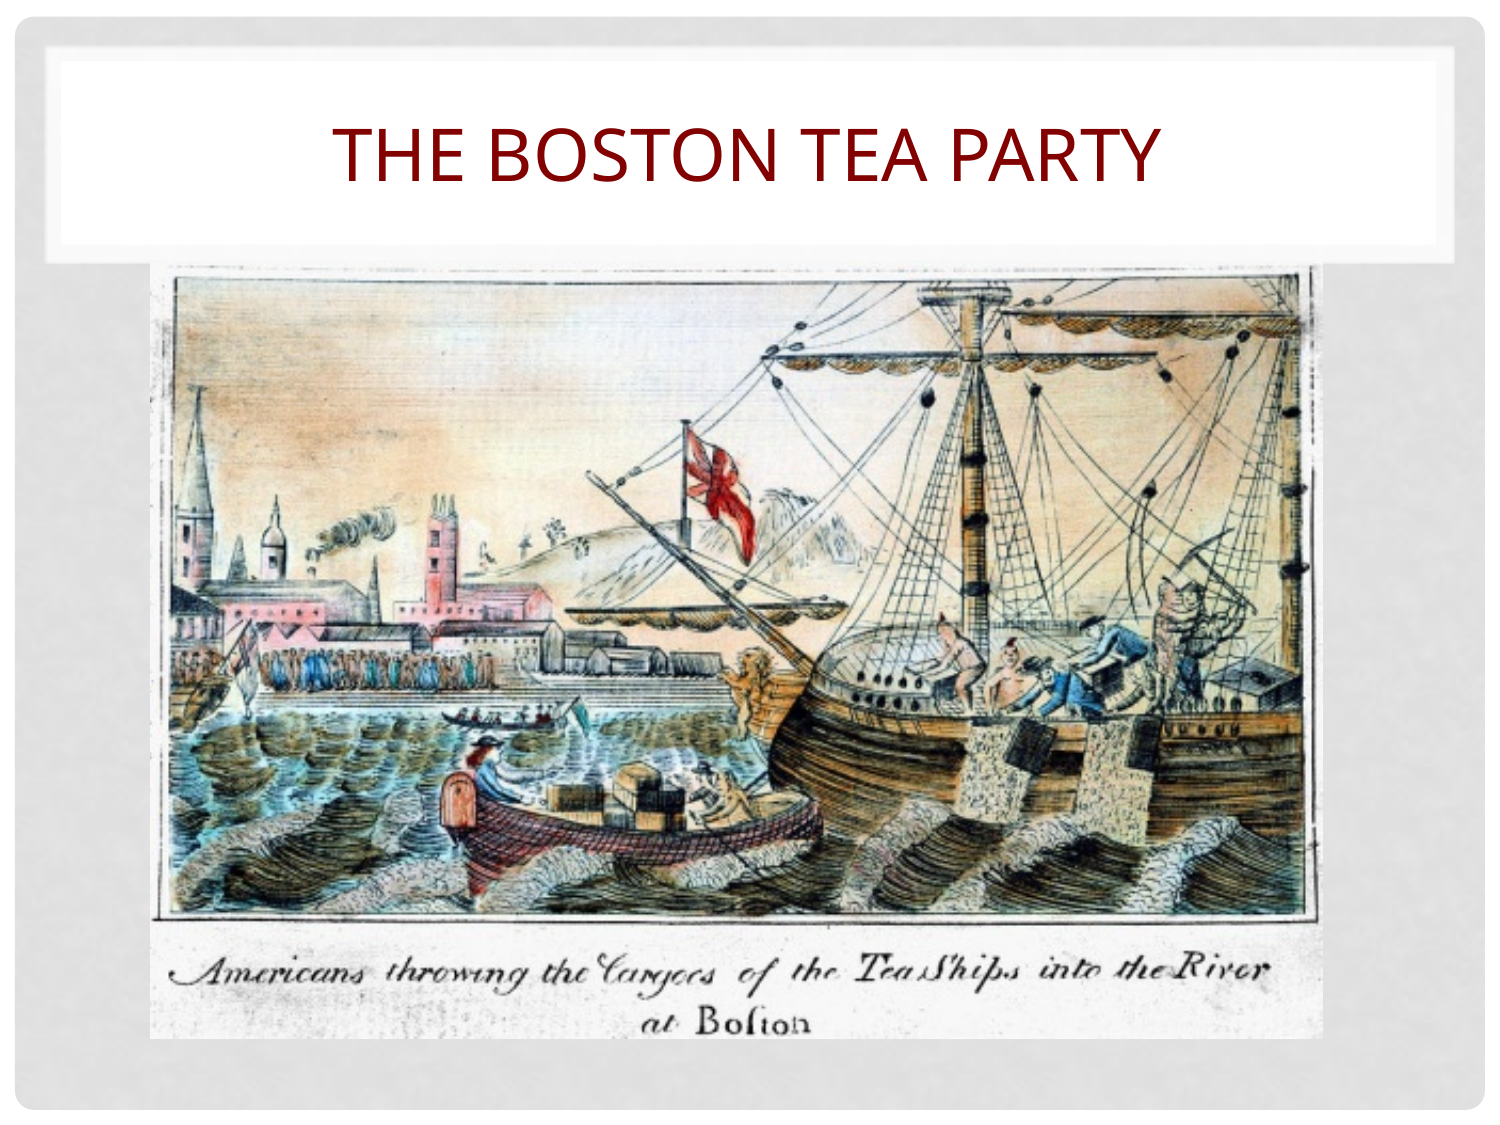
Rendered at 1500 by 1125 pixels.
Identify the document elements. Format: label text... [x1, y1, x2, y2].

title The Boston Tea Party [69, 66, 1425, 238]
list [149, 262, 1323, 1039]
